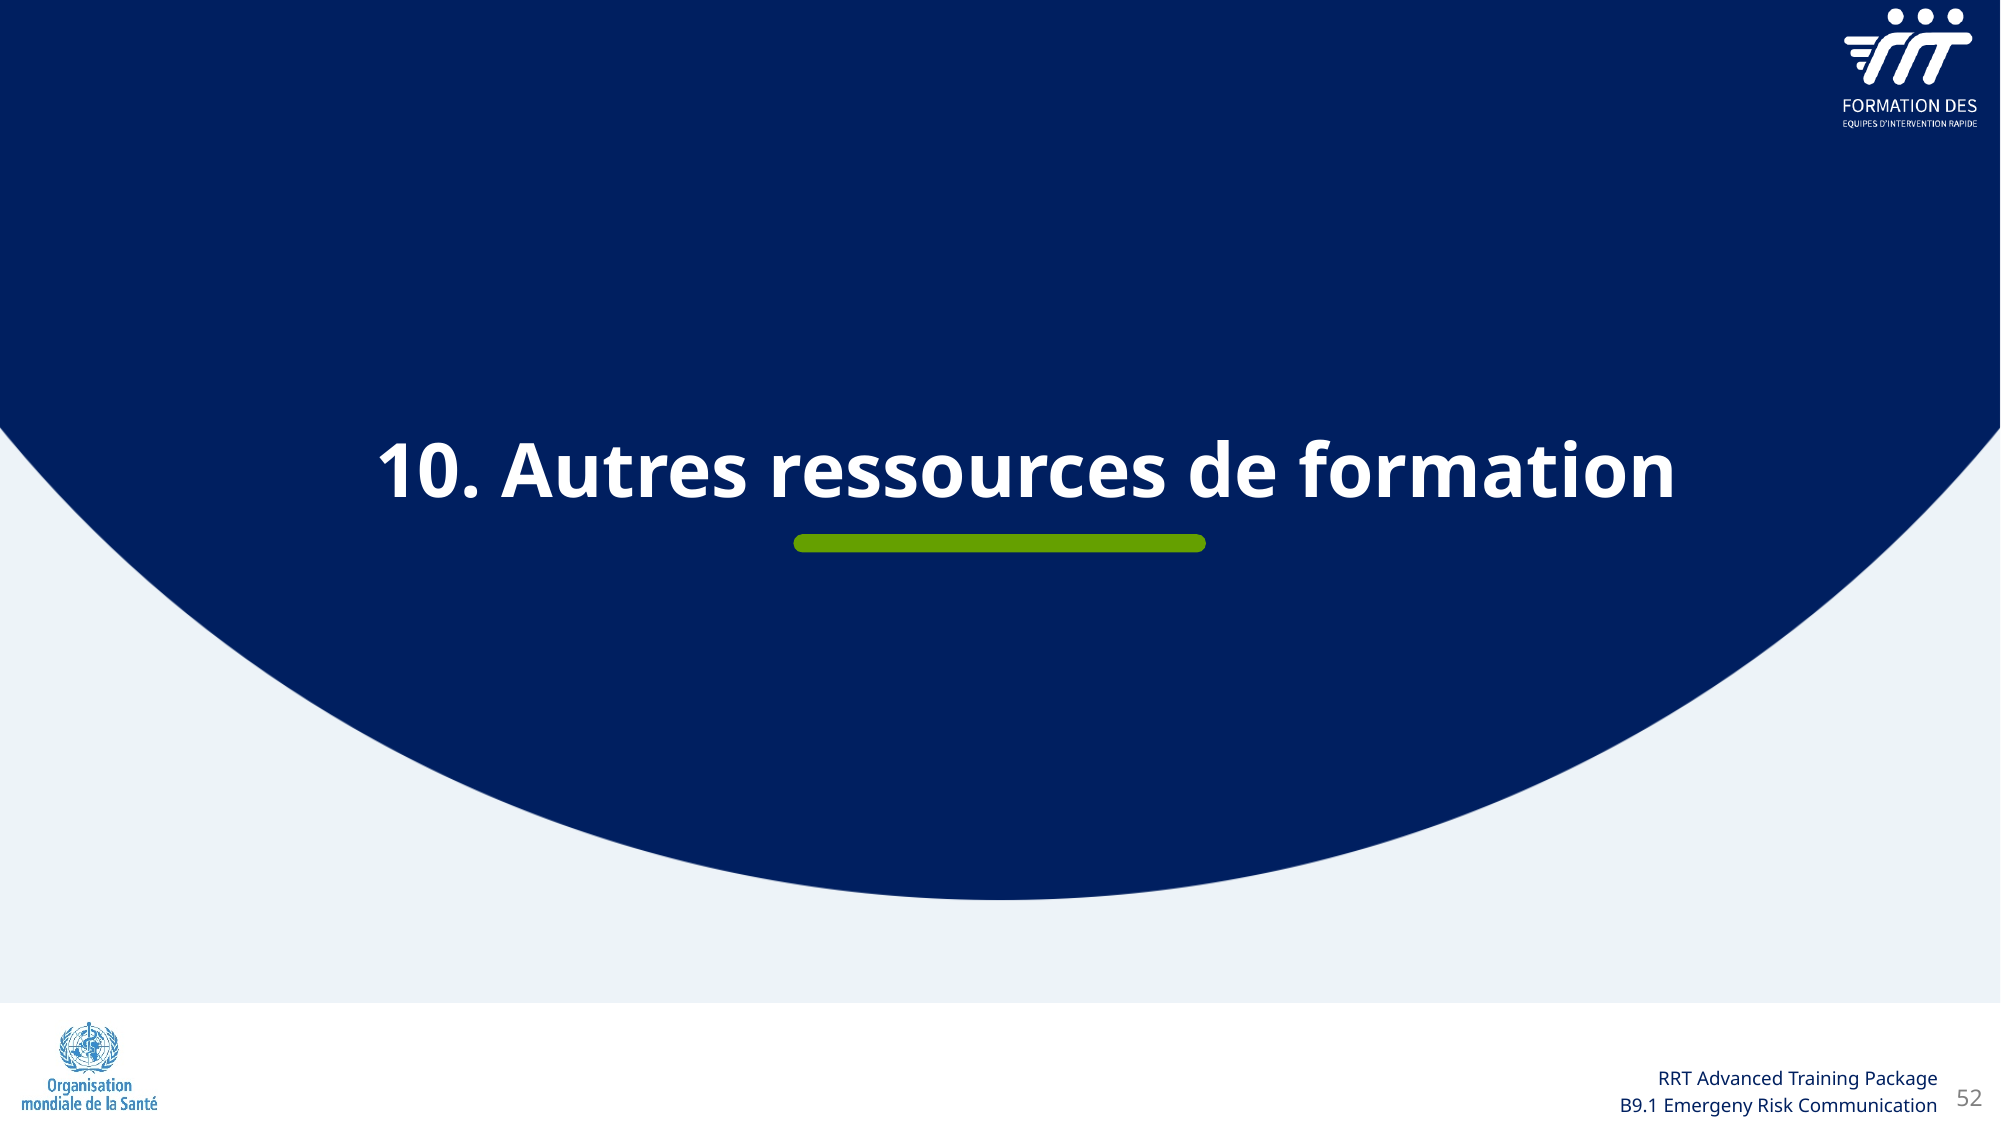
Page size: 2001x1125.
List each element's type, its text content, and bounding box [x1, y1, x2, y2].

picture [20, 1020, 158, 1111]
text_box 10. Autres ressources de formation [96, 309, 1958, 617]
picture [0, 0, 2001, 1003]
